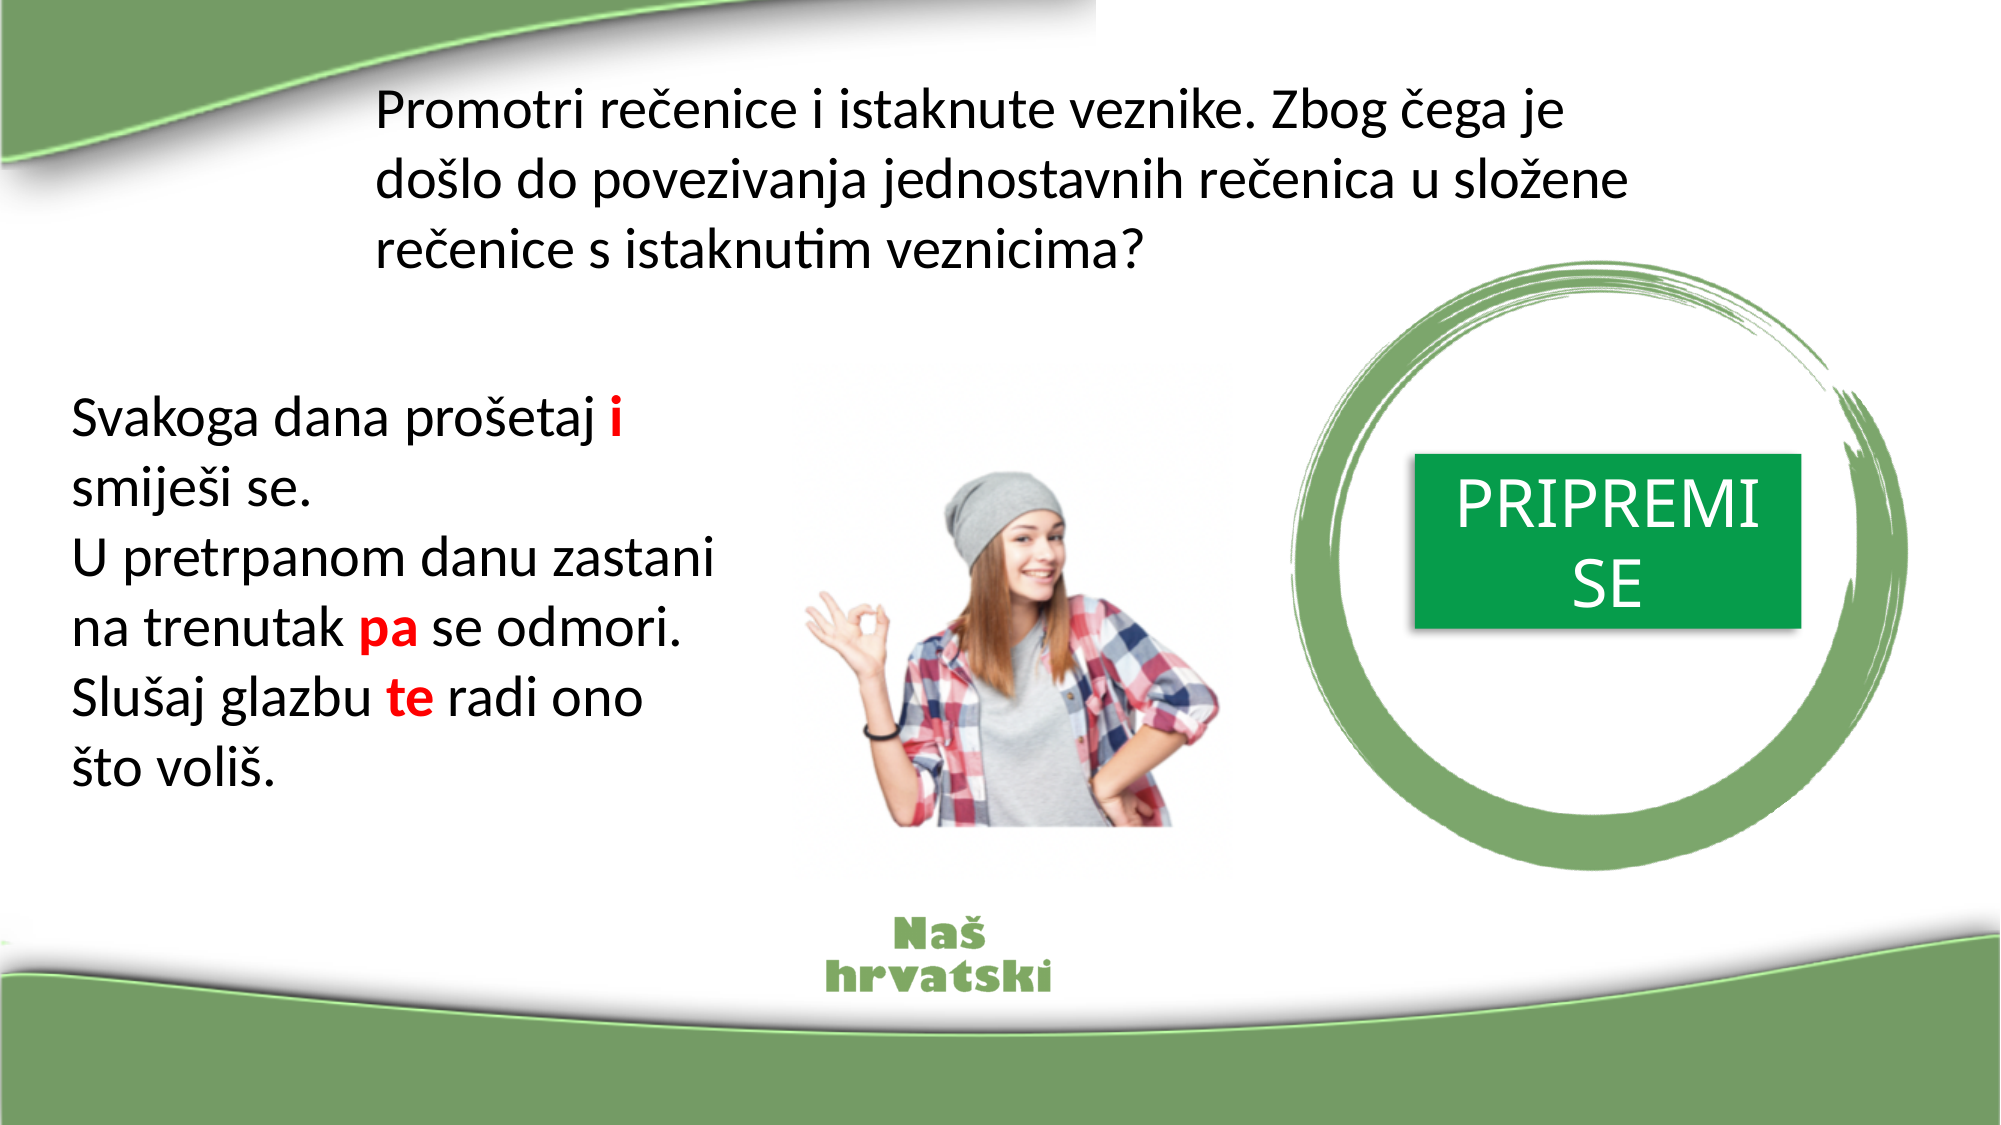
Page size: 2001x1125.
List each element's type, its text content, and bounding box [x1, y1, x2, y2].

text_box Promotri rečenice i istaknute veznike. Zbog čega je došlo do povezivanja jednostavnih rečenica u složene rečenice s istaknutim veznicima? [1098, 62, 1668, 288]
picture [1291, 259, 1906, 866]
text_box Promotri rečenice i istaknute veznike. Zbog čega je došlo do povezivanja jednostavnih rečenica u složene rečenice s istaknutim veznicima? [601, 62, 902, 288]
text_box Svakoga dana prošetaj i smiješi se. U pretrpanom danu zastani na trenutak pa se odmori. Slušaj glazbu te radi ono što voliš. [56, 370, 736, 806]
text_box Promotri rečenice i istaknute veznike. Zbog čega je došlo do povezivanja jednostavnih rečenica u složene rečenice s istaknutim veznicima? [360, 62, 430, 288]
picture [789, 27, 1233, 1125]
picture [430, 0, 601, 601]
